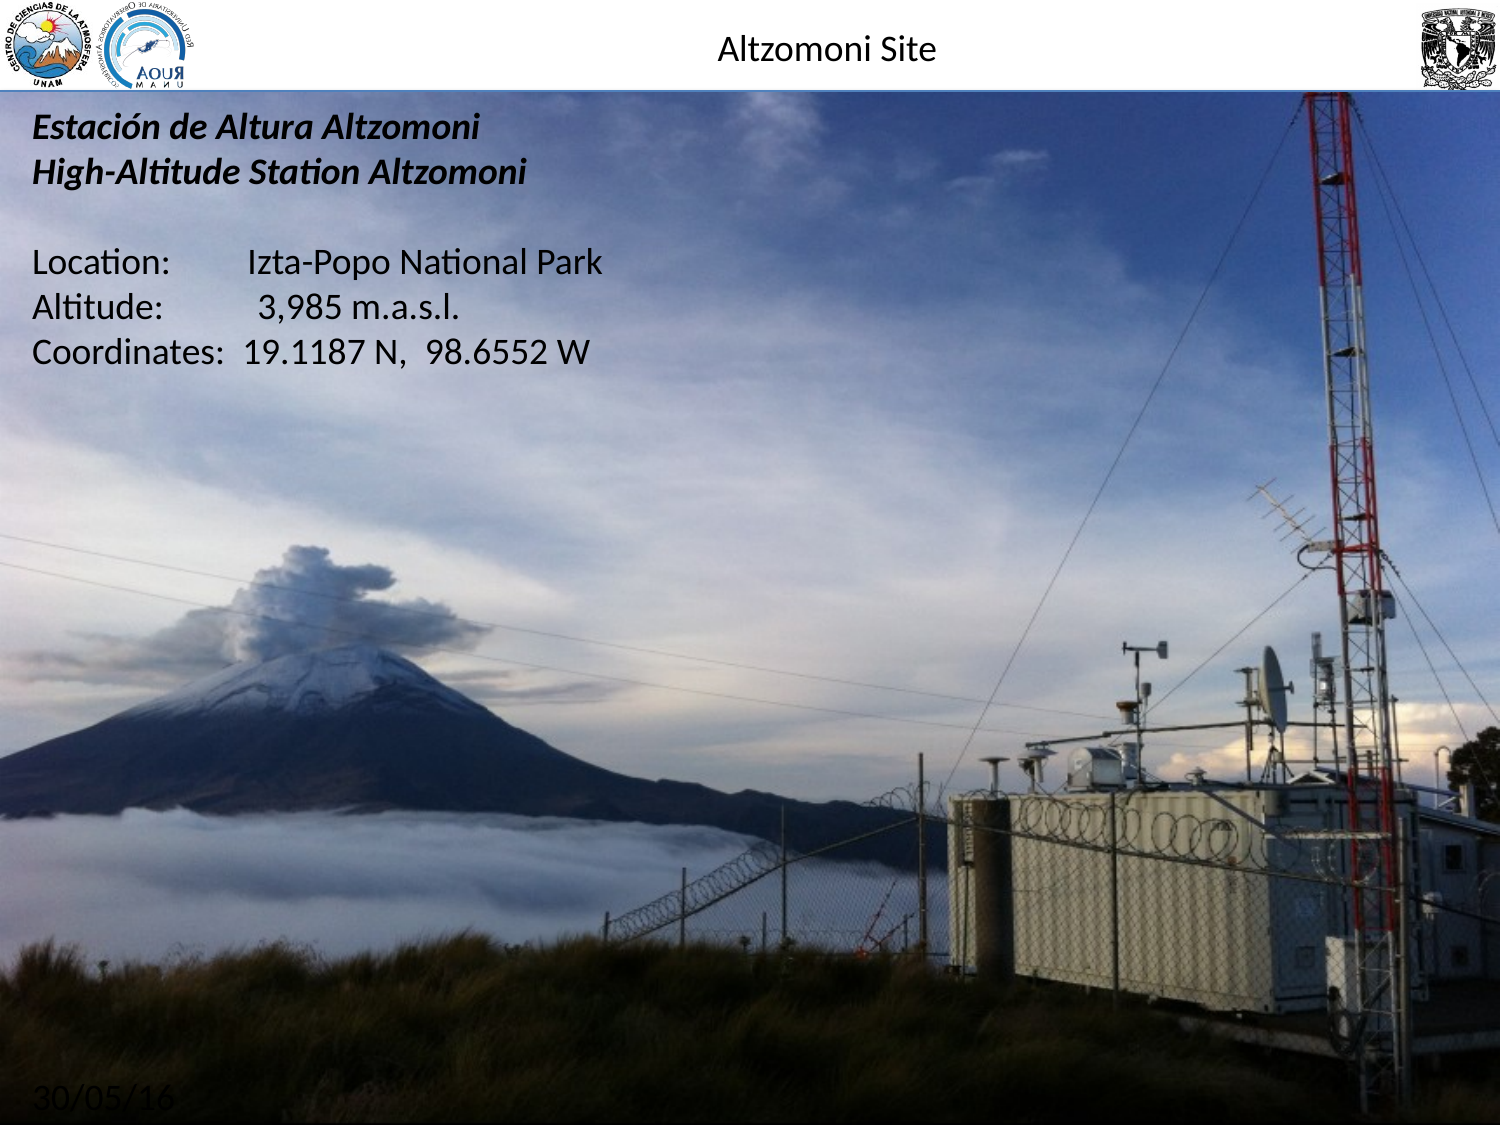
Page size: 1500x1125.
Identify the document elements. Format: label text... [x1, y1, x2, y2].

picture [1425, 3, 1500, 90]
title Altzomoni Site [229, 0, 1425, 90]
picture [0, 92, 1500, 1125]
picture [0, 0, 195, 90]
